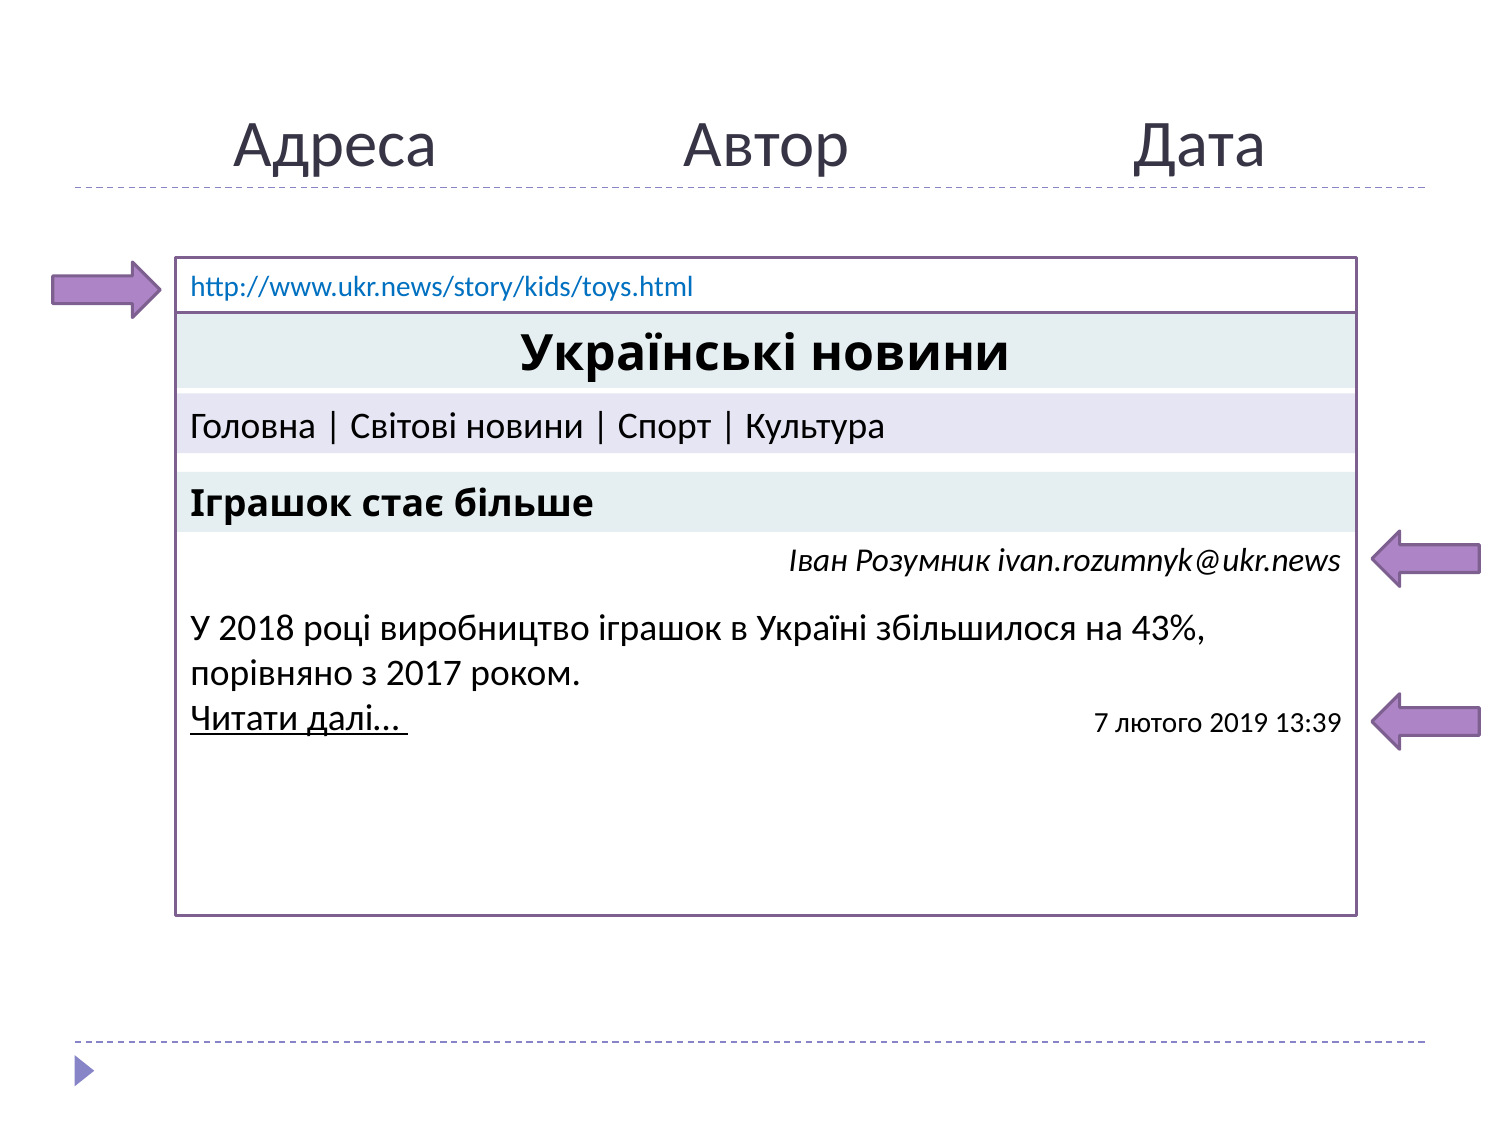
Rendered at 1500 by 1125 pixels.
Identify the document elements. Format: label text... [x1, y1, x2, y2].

text_box [175, 313, 1357, 916]
title Адреса Автор Дата [75, 24, 1425, 188]
text_box [1371, 530, 1480, 587]
text_box http://www.ukr.news/story/kids/toys.html [175, 259, 1357, 310]
text_box [52, 262, 161, 318]
text_box [1371, 693, 1480, 750]
